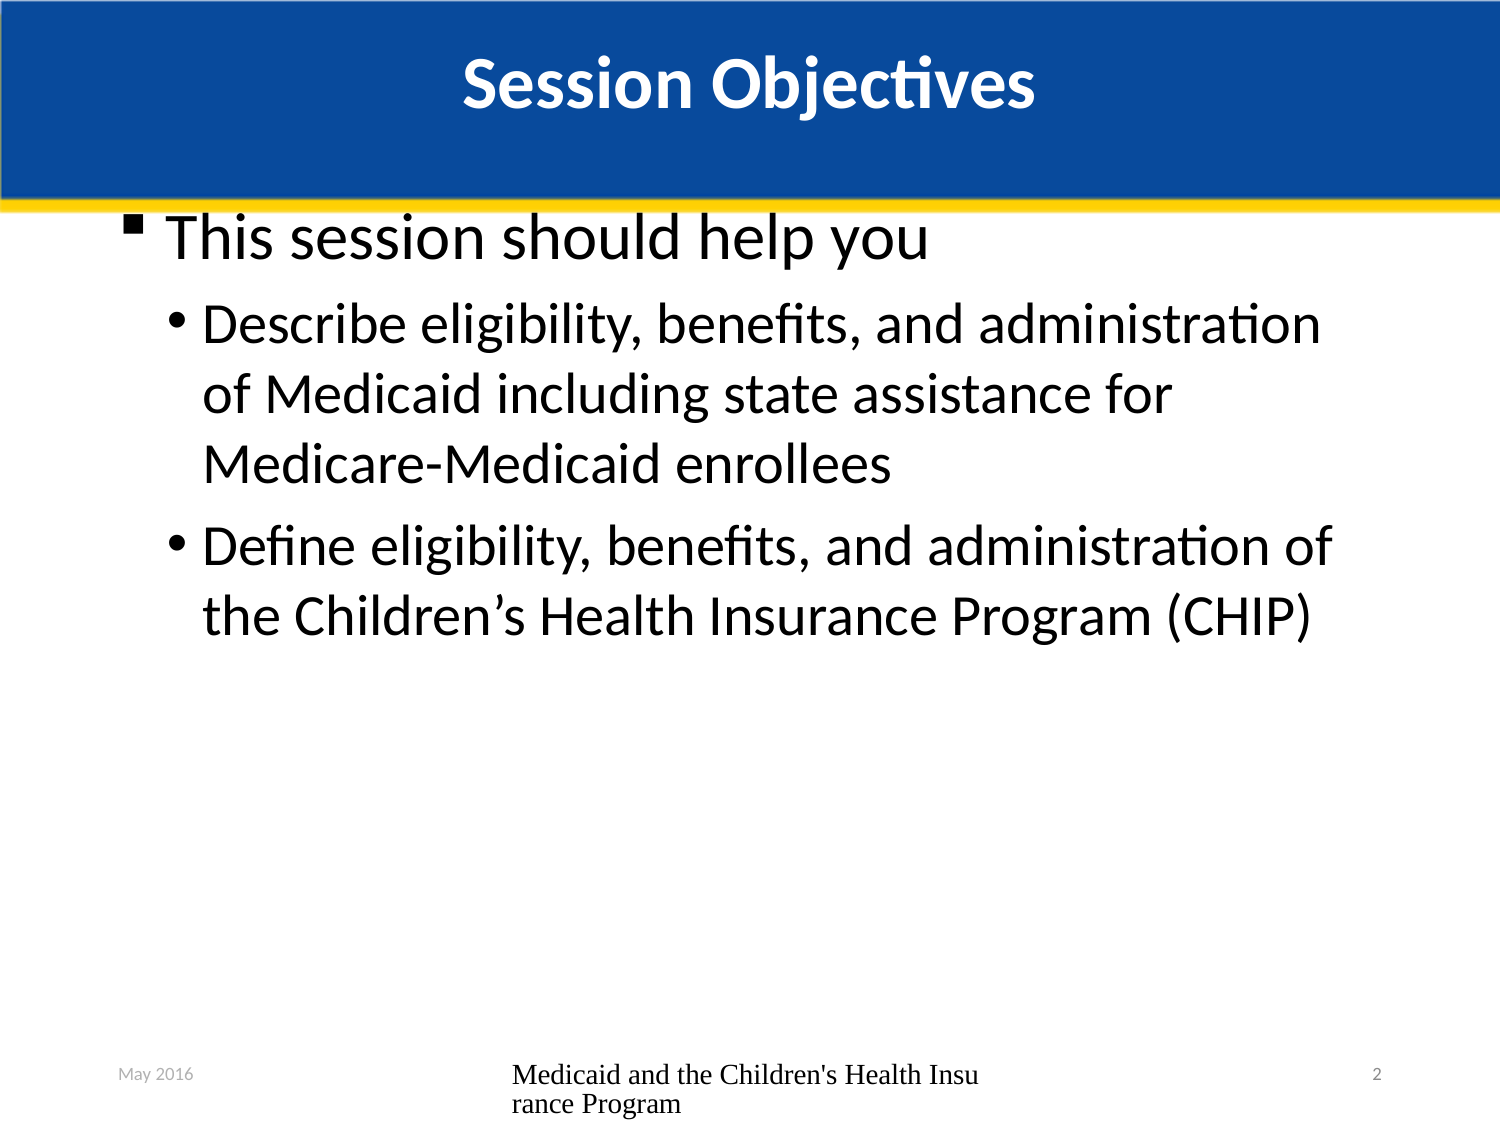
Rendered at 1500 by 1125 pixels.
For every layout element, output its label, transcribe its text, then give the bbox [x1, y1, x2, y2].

footer Medicaid and the Children's Health Insurance Program [496, 1042, 1004, 1103]
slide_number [103, 1042, 441, 1103]
slide_number 2 [1059, 1042, 1397, 1103]
list This session should help you Describe eligibility, benefits, and administration of Medicaid including state assistance for Medicare-Medicaid enrollees Define eligibility, benefits, and administration of the Children’s Health Insurance Program (CHIP) [103, 184, 1397, 1014]
title Session Objectives [0, 1, 1500, 167]
picture [0, 167, 1500, 1125]
